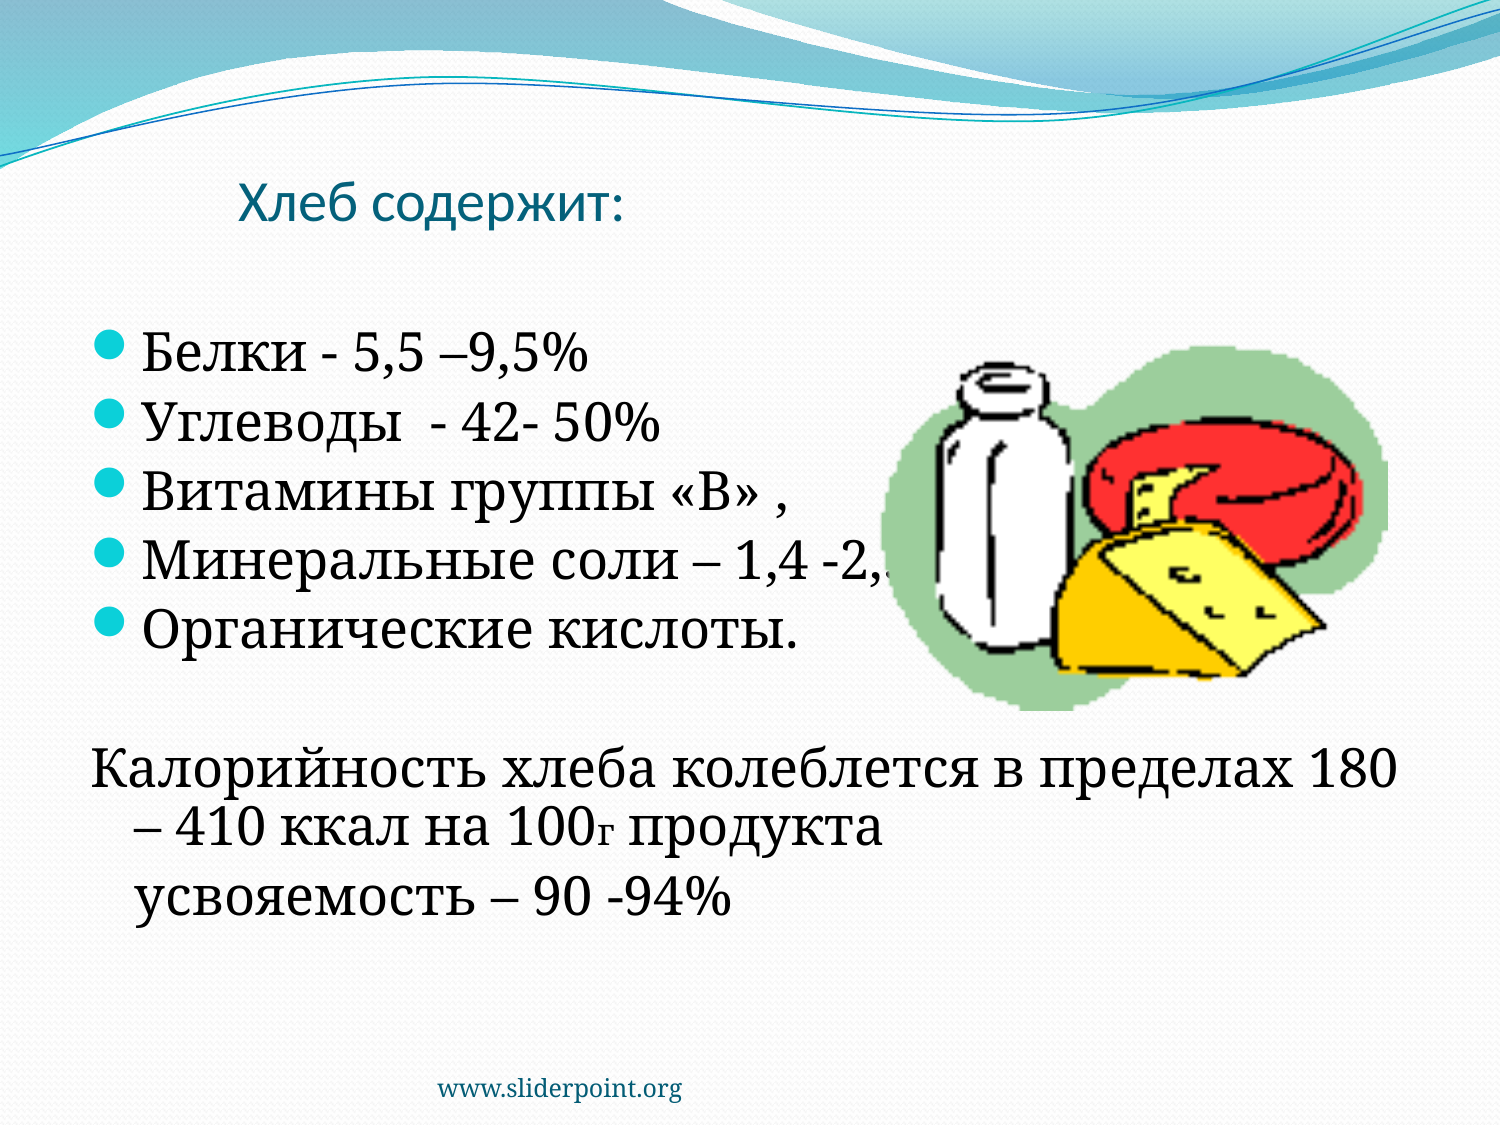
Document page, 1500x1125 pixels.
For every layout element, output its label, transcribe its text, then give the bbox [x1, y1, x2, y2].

picture [878, 339, 1389, 711]
list Белки - 5,5 –9,5% Углеводы - 42- 50% Витамины группы «В» , Минеральные соли – 1,4 -2,5% Органические кислоты. Калорийность хлеба колеблется в пределах 180 – 410 ккал на 100г продукта усвояемость – 90 -94% [74, 317, 1426, 1038]
title Хлеб содержит: [74, 115, 1426, 304]
list [871, 340, 1393, 724]
footer www.sliderpoint.org [437, 1042, 988, 1103]
